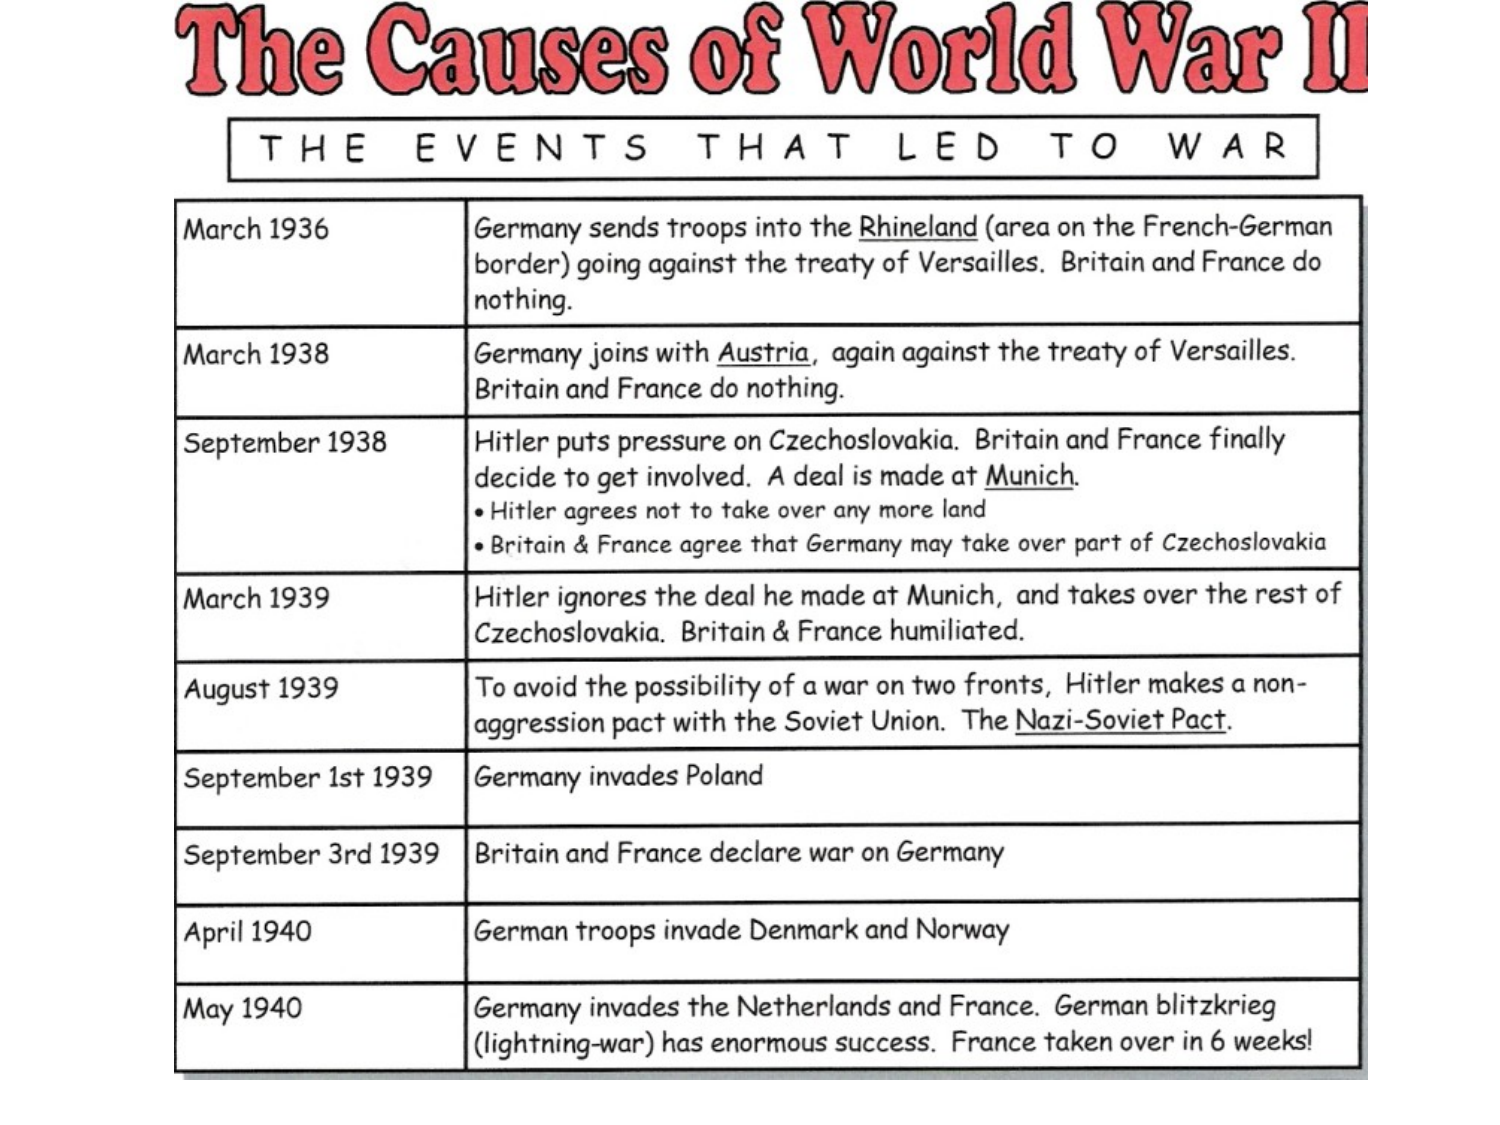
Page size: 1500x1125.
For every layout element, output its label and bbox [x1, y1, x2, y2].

picture [174, 0, 1368, 1080]
